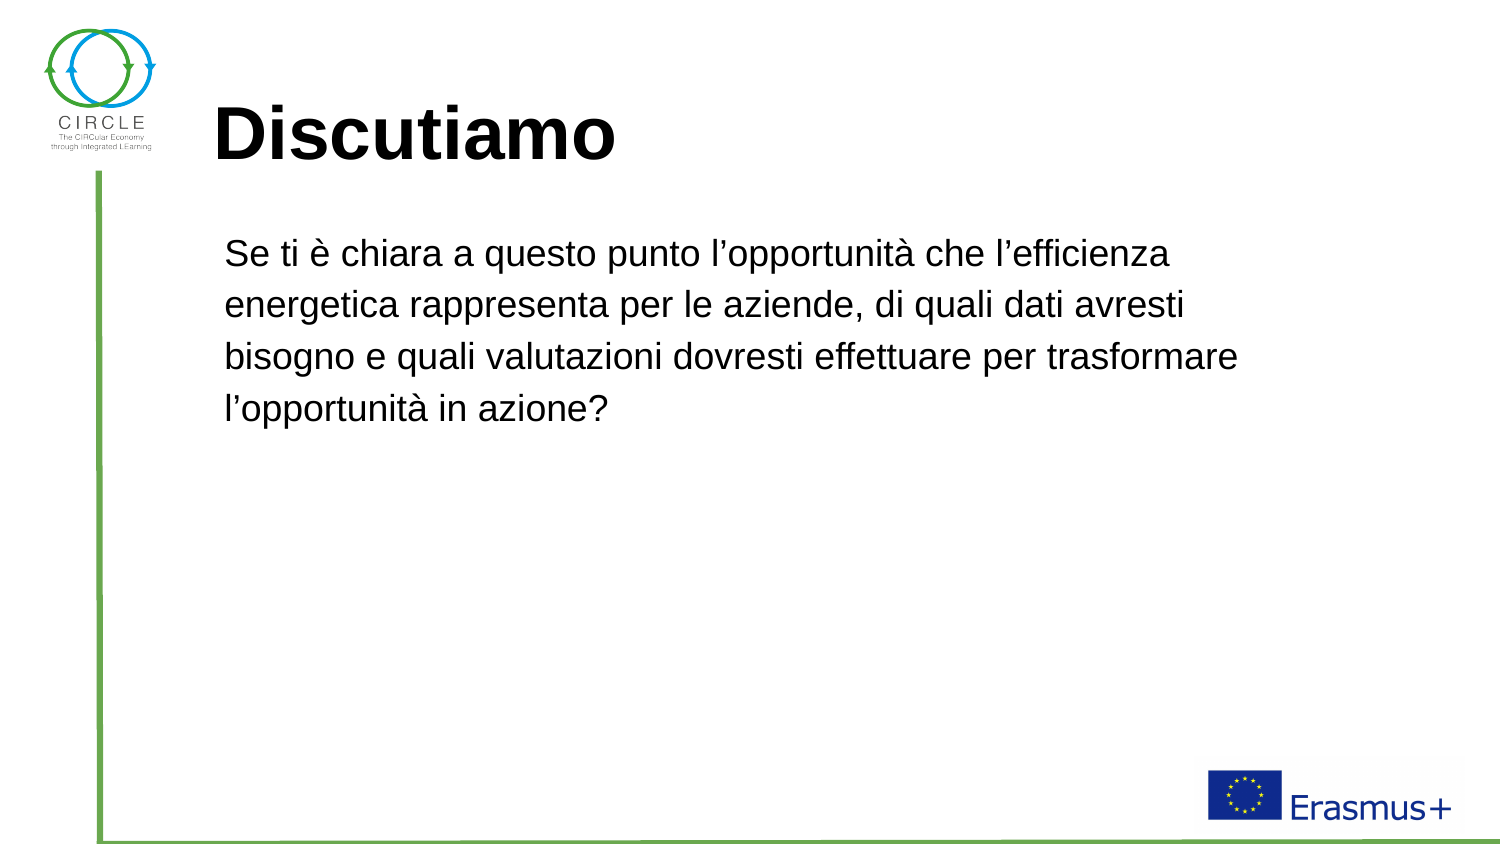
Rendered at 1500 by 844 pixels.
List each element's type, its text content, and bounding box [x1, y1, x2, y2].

picture [32, 24, 167, 156]
text_box Se ti è chiara a questo punto l’opportunità che l’efficienza energetica rappresenta per le aziende, di quali dati avresti bisogno e quali valutazioni dovresti effettuare per trasformare l’opportunità in azione? [209, 214, 1260, 437]
text_box Discutiamo [198, 77, 1500, 217]
picture [1193, 755, 1465, 834]
